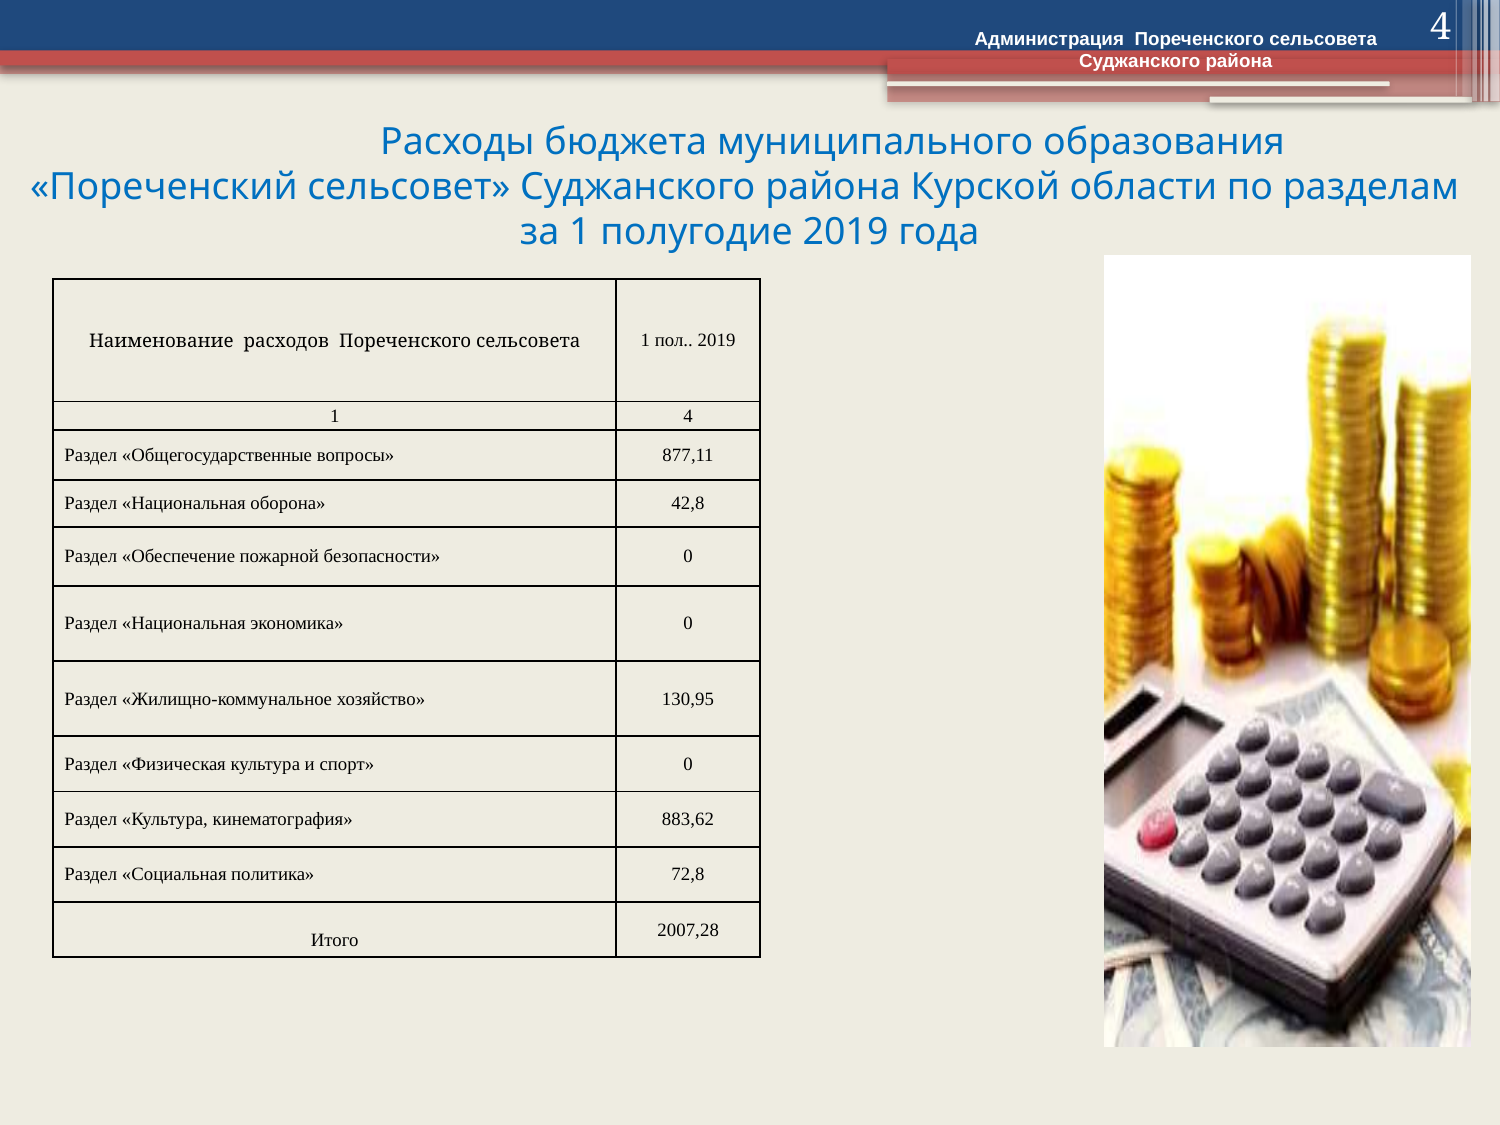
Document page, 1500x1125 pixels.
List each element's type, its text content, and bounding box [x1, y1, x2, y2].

table_cell Раздел «Физическая культура и спорт» [54, 737, 615, 791]
slide_number 4 [1340, 0, 1466, 61]
table_cell 883,62 [617, 792, 759, 846]
table_cell 42,8 [617, 481, 759, 526]
table_cell Раздел «Жилищно-коммунальное хозяйство» [54, 662, 615, 735]
table_header 1 пол.. 2019 [617, 280, 759, 401]
table_cell 0 [617, 737, 759, 791]
table_cell 72,8 [617, 848, 759, 901]
table_cell 4 [617, 402, 759, 429]
text_box Администрация Пореченского сельсовета Суджанского района [942, 19, 1409, 79]
table_cell 0 [617, 587, 759, 660]
title Расходы бюджета муниципального образования «Пореченский сельсовет» Суджанского района Курской области по разделам за 1 полугодие 2019 года [0, 125, 1500, 244]
table_cell Раздел «Общегосударственные вопросы» [54, 431, 615, 479]
table_cell Раздел «Культура, кинематография» [54, 792, 615, 846]
picture [1104, 255, 1471, 1047]
table_cell 0 [617, 528, 759, 585]
table_cell Раздел «Национальная экономика» [54, 587, 615, 660]
table_cell Раздел «Социальная политика» [54, 848, 615, 901]
table_cell 877,11 [617, 431, 759, 479]
table_cell Раздел «Обеспечение пожарной безопасности» [54, 528, 615, 585]
table_cell 130,95 [617, 662, 759, 735]
table_cell Итого [54, 903, 615, 956]
table_header Наименование расходов Пореченского сельсовета [54, 280, 615, 401]
table_cell 2007,28 [617, 903, 759, 956]
table_cell 1 [54, 402, 615, 429]
table_cell Раздел «Национальная оборона» [54, 481, 615, 526]
